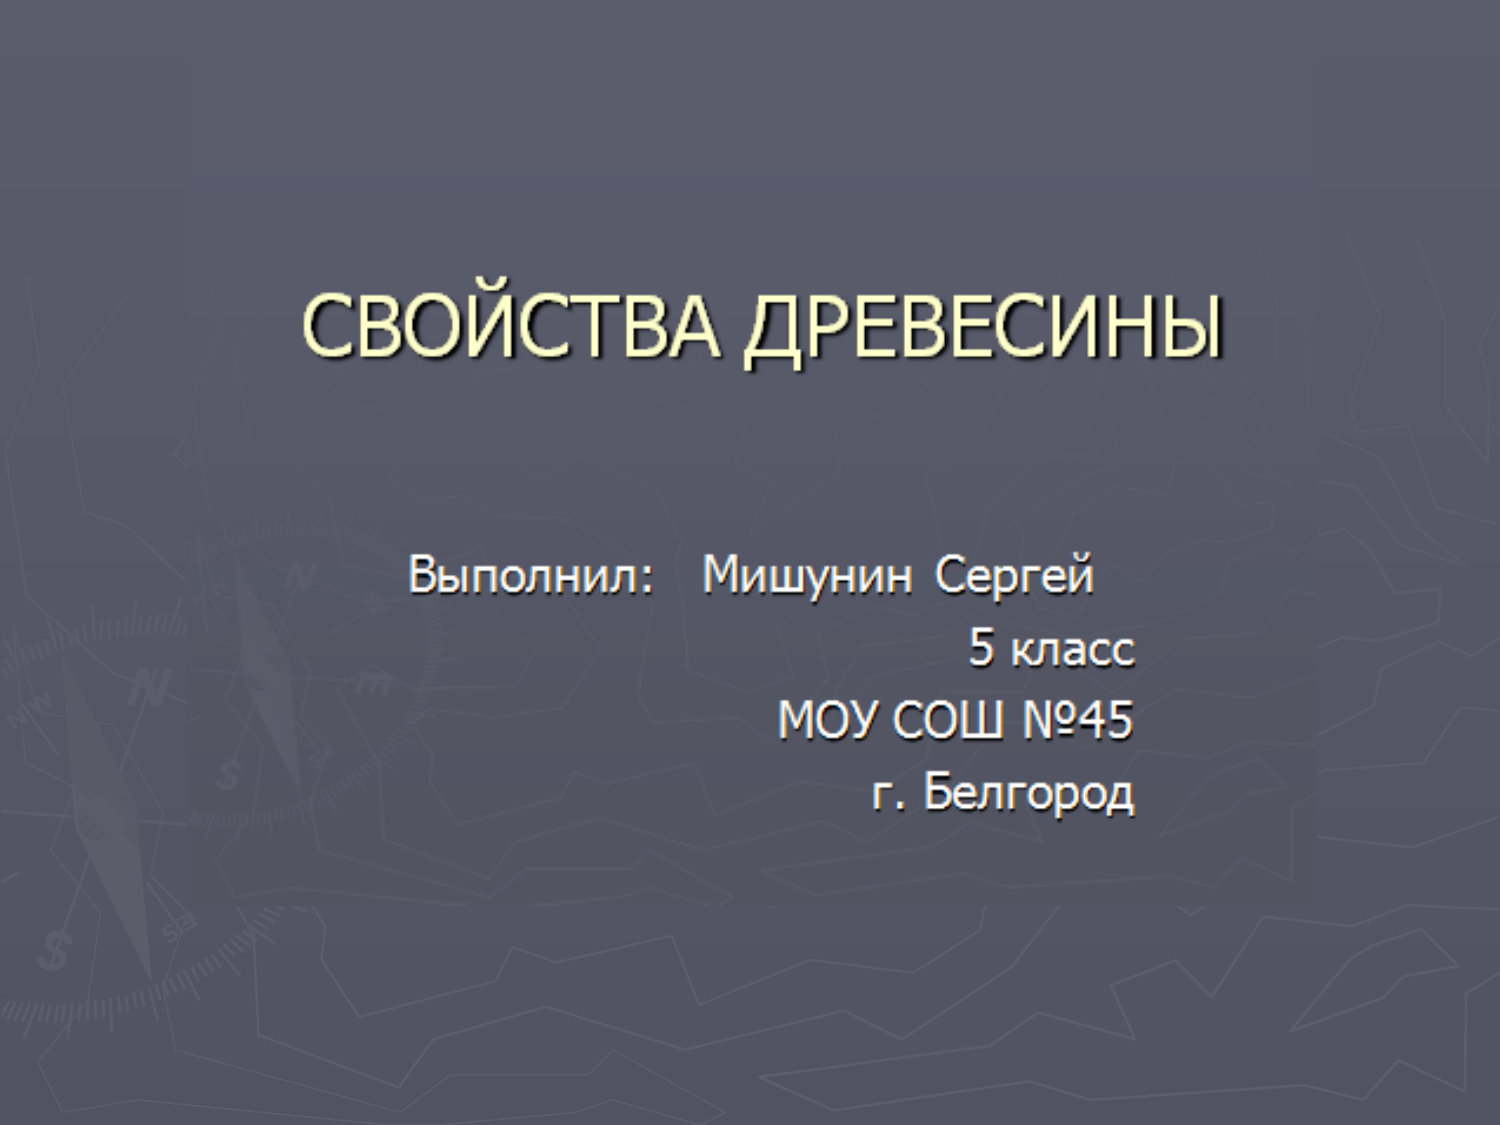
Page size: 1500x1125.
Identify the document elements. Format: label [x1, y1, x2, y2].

picture [187, 58, 1317, 906]
